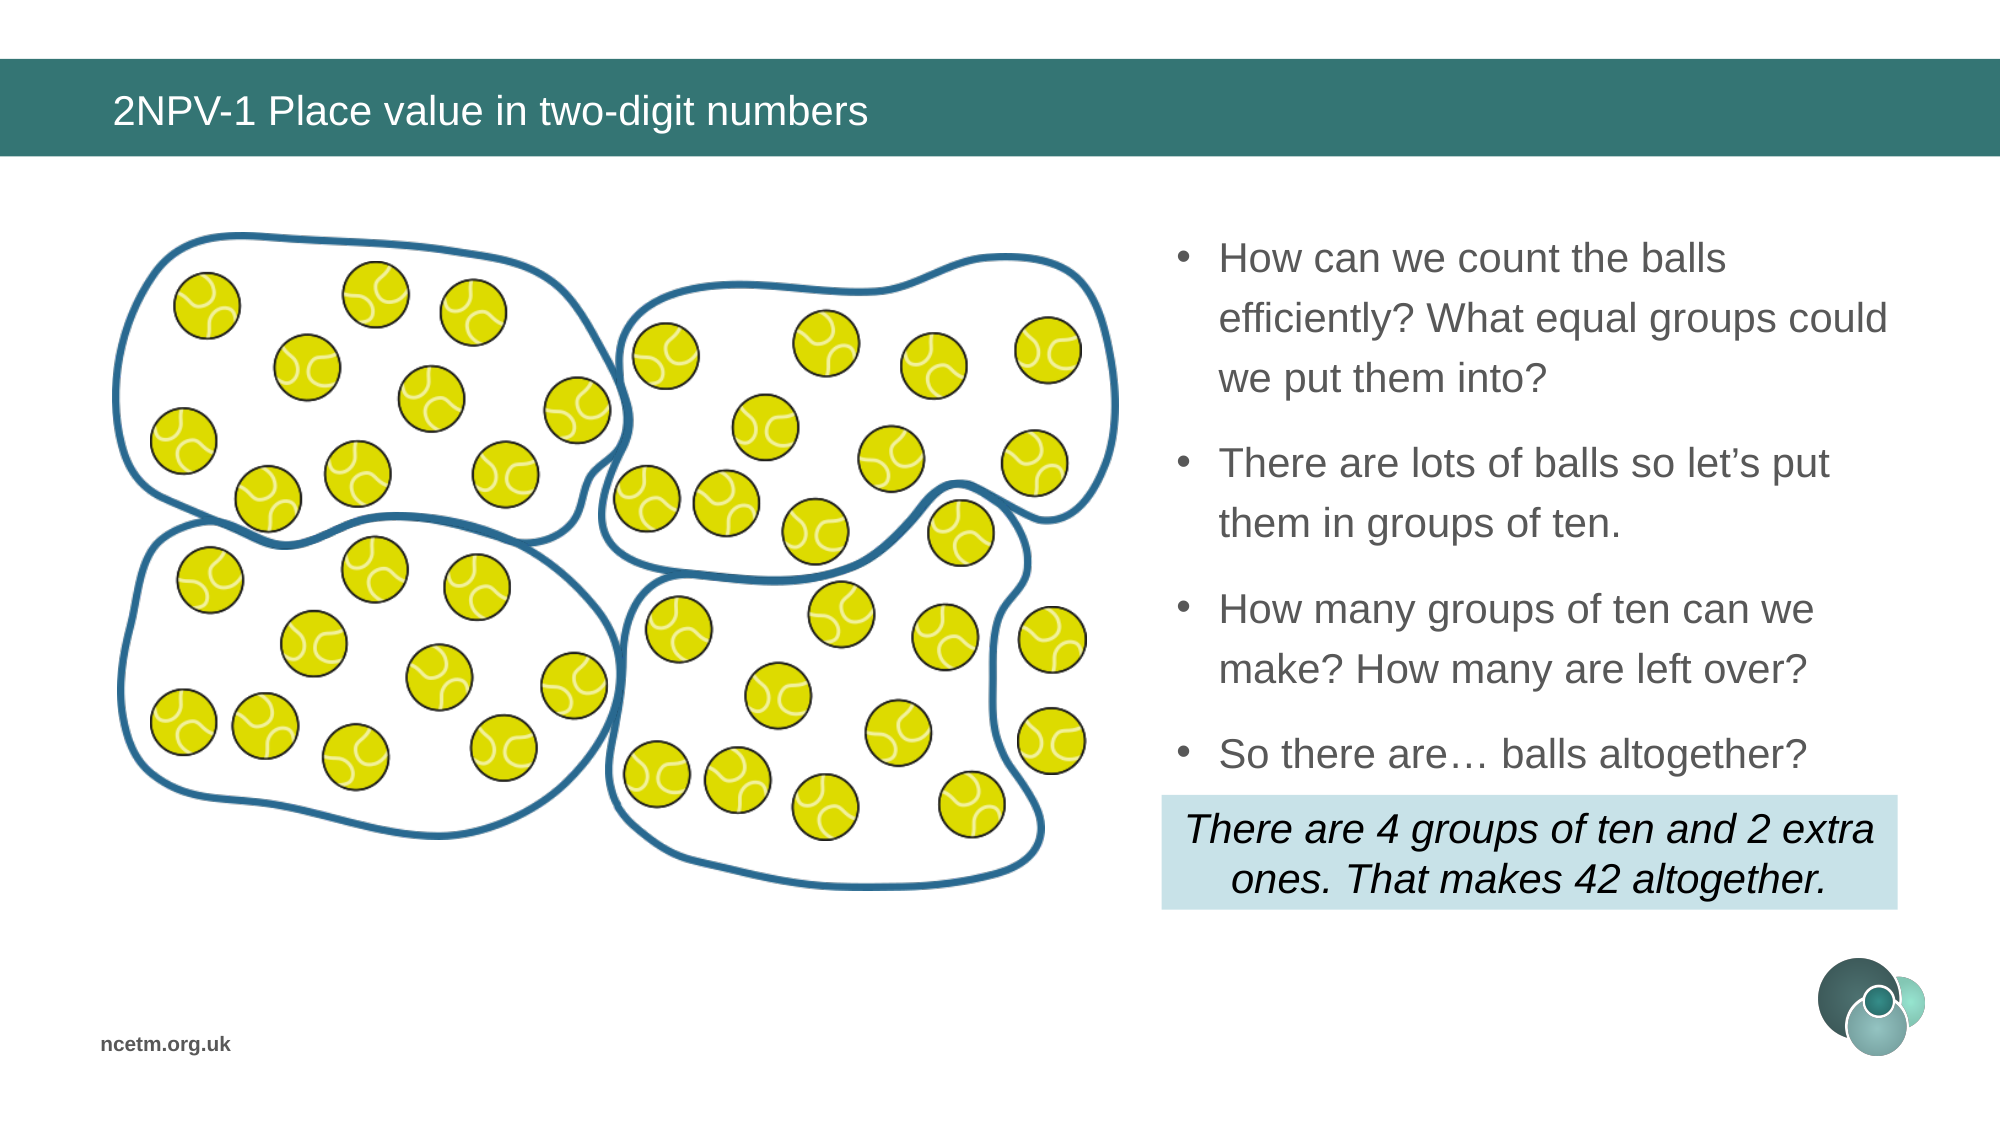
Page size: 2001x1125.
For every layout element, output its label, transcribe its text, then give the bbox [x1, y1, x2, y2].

picture [1818, 958, 1925, 1056]
picture [112, 232, 1119, 891]
title 2NPV-1 Place value in two-digit numbers [97, 76, 1945, 147]
text_box There are 4 groups of ten and 2 extra ones. That makes 42 altogether. [1161, 794, 1898, 910]
text_box How can we count the balls efficiently? What equal groups could we put them into? There are lots of balls so let’s put them in groups of ten. How many groups of ten can we make? How many are left over? So there are… balls altogether? [1161, 213, 1945, 794]
